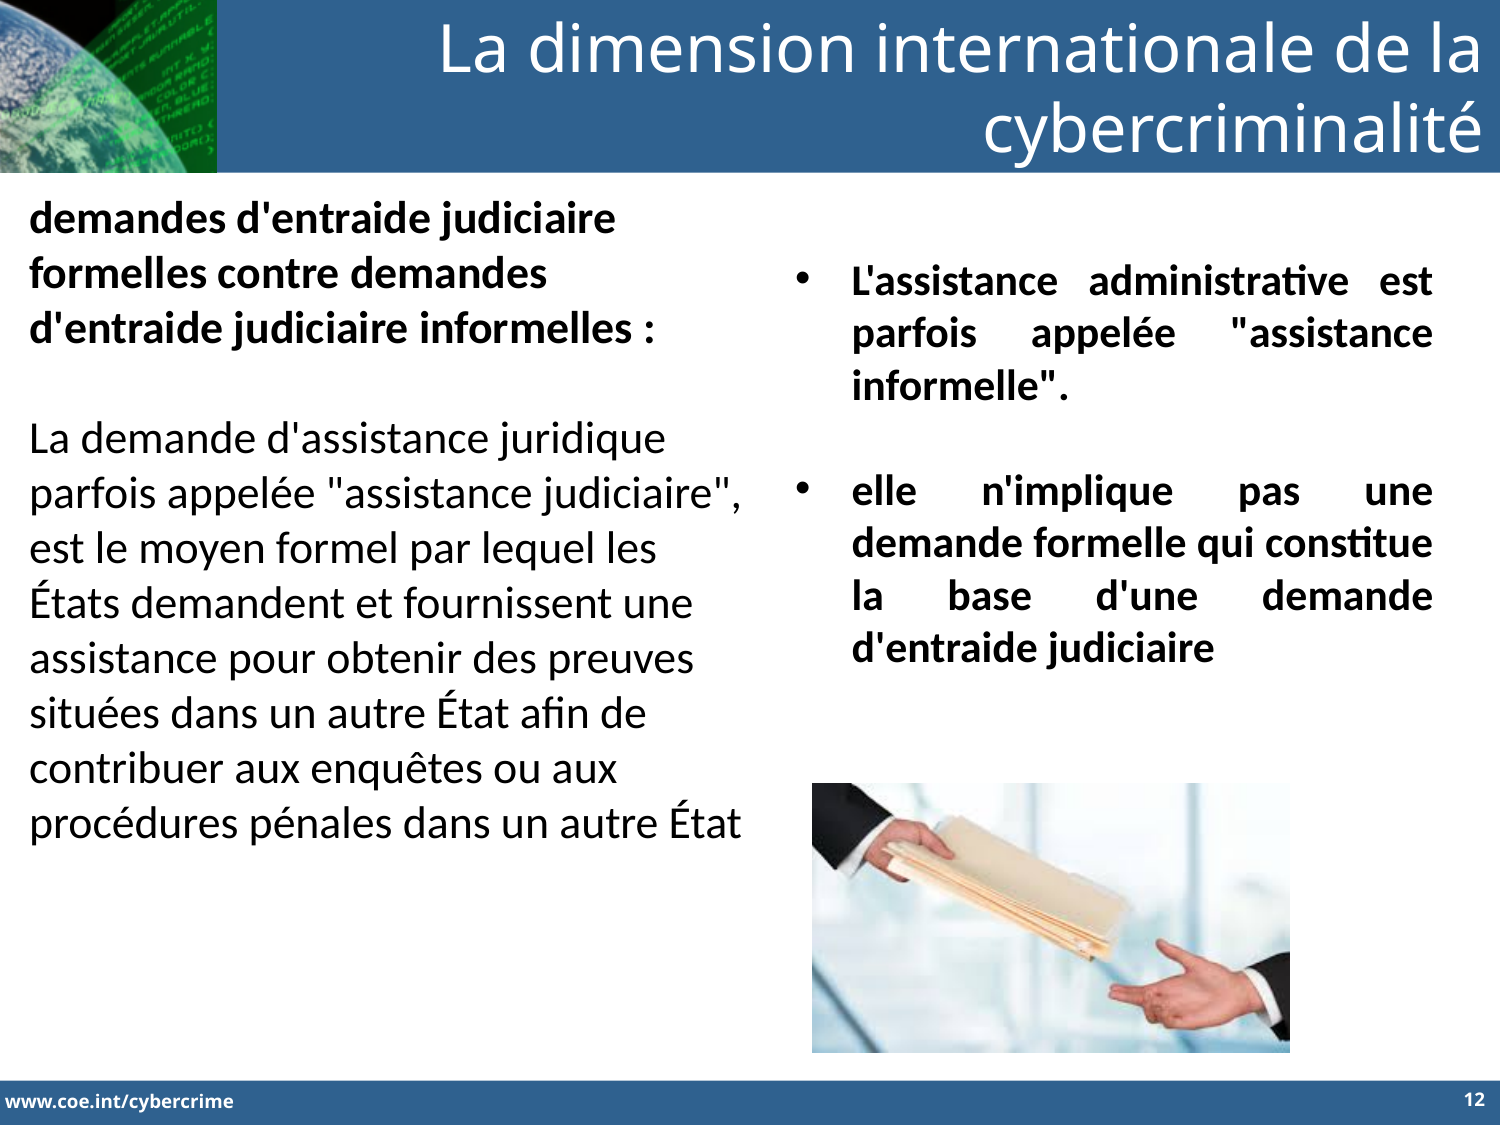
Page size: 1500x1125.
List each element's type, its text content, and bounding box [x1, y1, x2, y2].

slide_number 12 [1149, 1079, 1500, 1125]
text_box demandes d'entraide judiciaire formelles contre demandes d'entraide judiciaire informelles : La demande d'assistance juridique parfois appelée "assistance judiciaire", est le moyen formel par lequel les États demandent et fournissent une assistance pour obtenir des preuves situées dans un autre État afin de contribuer aux enquêtes ou aux procédures pénales dans un autre État [14, 180, 765, 856]
text_box L'assistance administrative est parfois appelée "assistance informelle". elle n'implique pas une demande formelle qui constitue la base d'une demande d'entraide judiciaire [780, 244, 1449, 727]
picture [812, 783, 1290, 1053]
picture [0, 1, 217, 173]
text_box La dimension internationale de la cybercriminalité [329, 9, 1500, 162]
